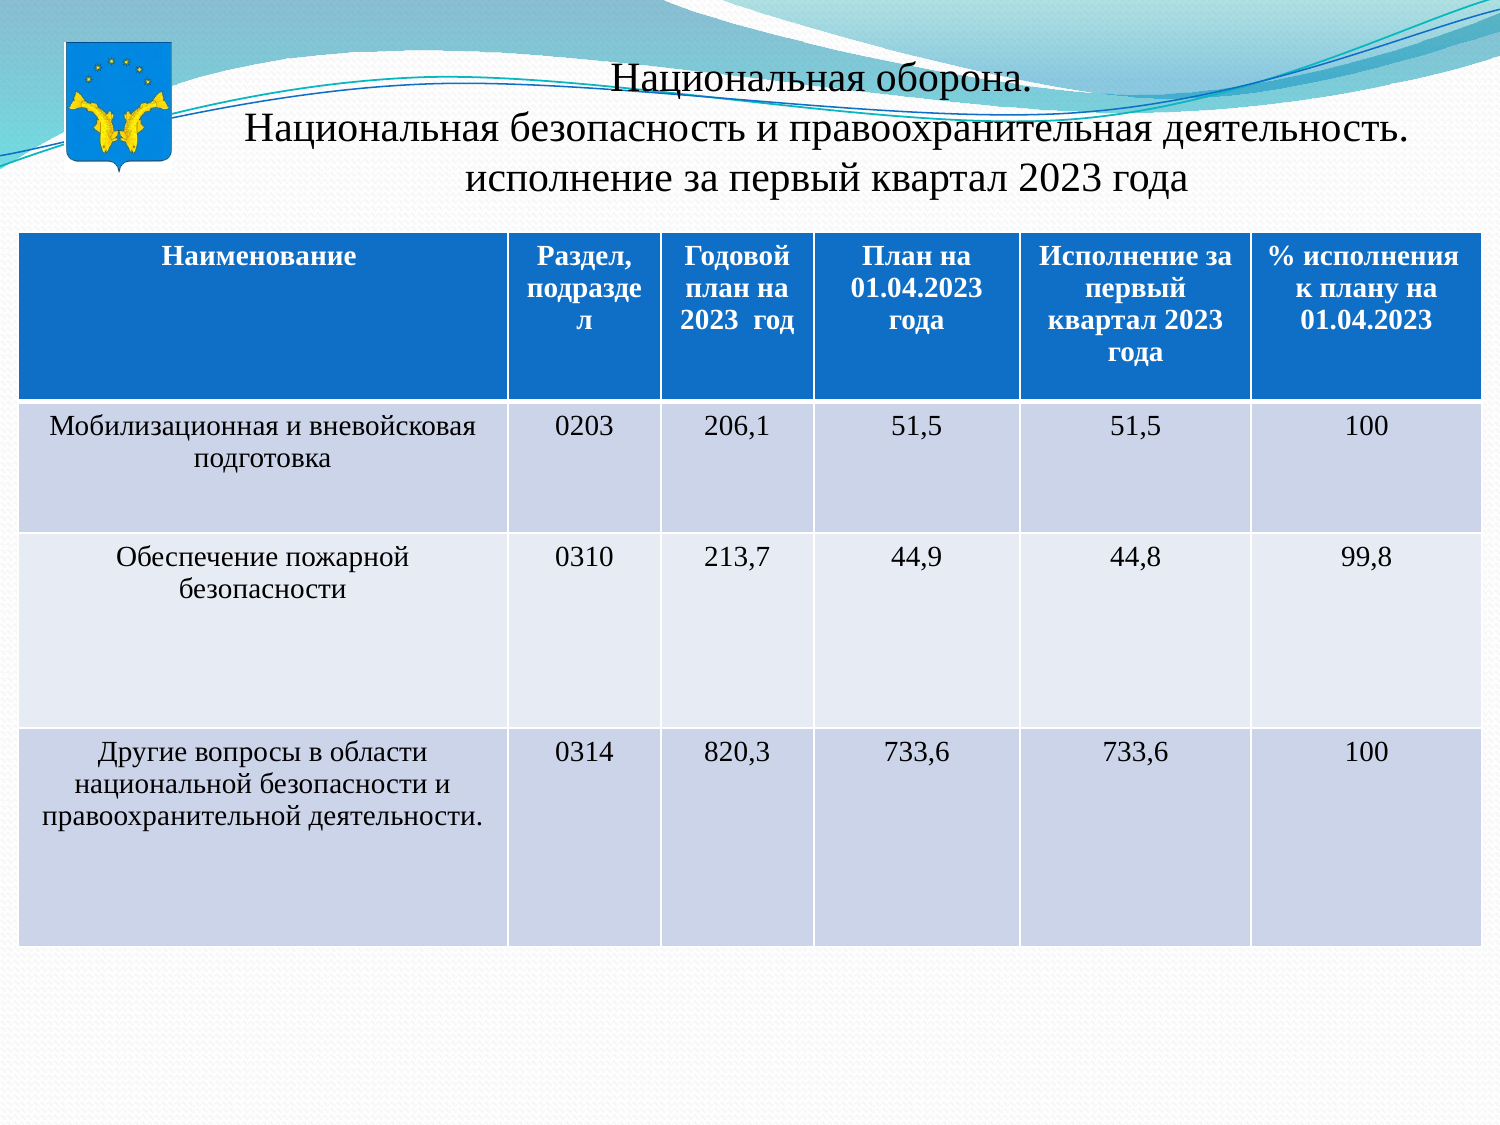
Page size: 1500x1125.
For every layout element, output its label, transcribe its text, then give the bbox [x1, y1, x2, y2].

table_cell Другие вопросы в области национальной безопасности и правоохранительной деятельности. [19, 729, 507, 946]
table_cell 733,6 [815, 729, 1019, 946]
table_cell 213,7 [662, 534, 813, 727]
table_cell Обеспечение пожарной безопасности [19, 534, 507, 727]
table_cell 0314 [509, 729, 660, 946]
table_cell 100 [1252, 404, 1481, 532]
table_cell 100 [1252, 729, 1481, 946]
table_header % исполнения к плану на 01.04.2023 [1252, 233, 1481, 399]
table_cell 44,9 [815, 534, 1019, 727]
text_box Национальная оборона. Национальная безопасность и правоохранительная деятельность. исполнение за первый квартал 2023 года [182, 42, 1471, 208]
table_header Наименование [19, 233, 507, 399]
table_cell 99,8 [1252, 534, 1481, 727]
table_header План на 01.04.2023 года [815, 233, 1019, 399]
picture [64, 42, 172, 173]
table_cell 0310 [509, 534, 660, 727]
table_cell 51,5 [815, 404, 1019, 532]
table_cell 733,6 [1021, 729, 1250, 946]
table_header Раздел, подраздел [509, 233, 660, 399]
table_cell 820,3 [662, 729, 813, 946]
table_cell Мобилизационная и вневойсковая подготовка [19, 404, 507, 532]
table_header Исполнение за первый квартал 2023 года [1021, 233, 1250, 399]
table_cell 51,5 [1021, 404, 1250, 532]
table_cell 44,8 [1021, 534, 1250, 727]
table_cell 206,1 [662, 404, 813, 532]
table_cell 0203 [509, 404, 660, 532]
table_header Годовой план на 2023 год [662, 233, 813, 399]
